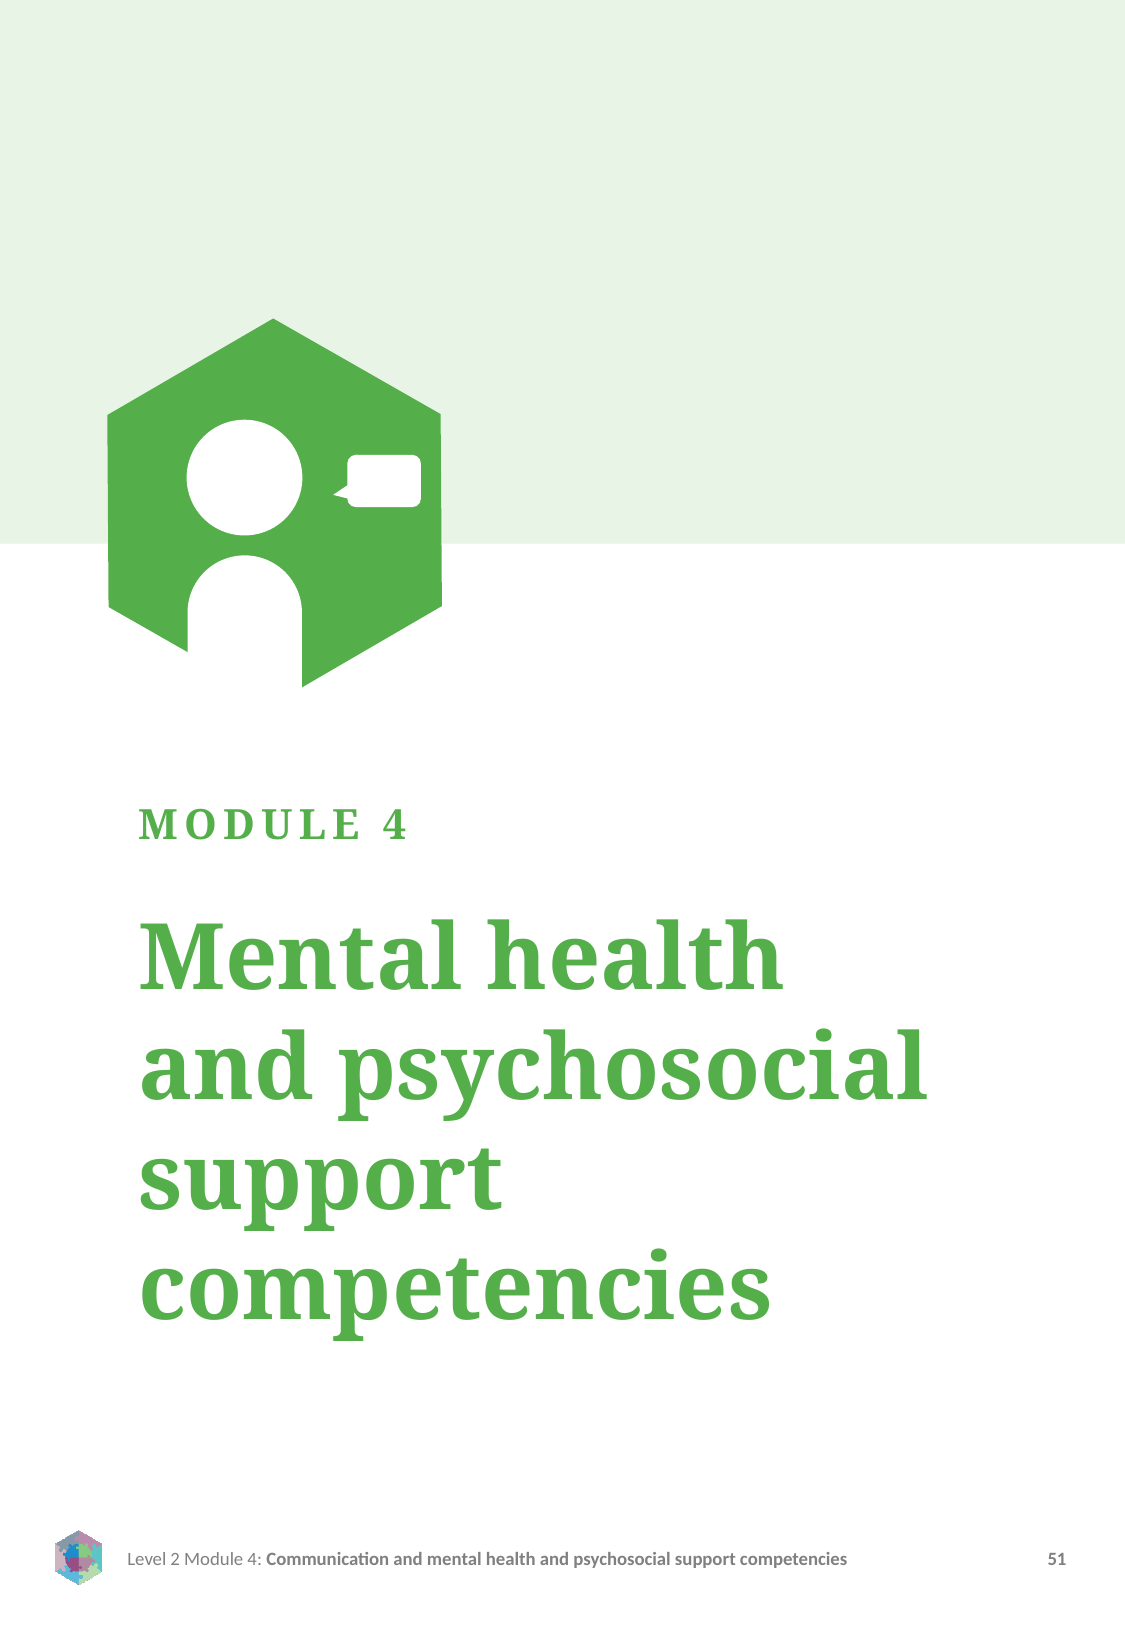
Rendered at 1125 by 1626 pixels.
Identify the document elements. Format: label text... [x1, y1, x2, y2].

text_box MODULE 4 Mental health and psychosocial support competencies [123, 790, 954, 1345]
picture [55, 1530, 102, 1585]
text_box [81, 344, 468, 718]
text_box [0, 0, 1125, 545]
